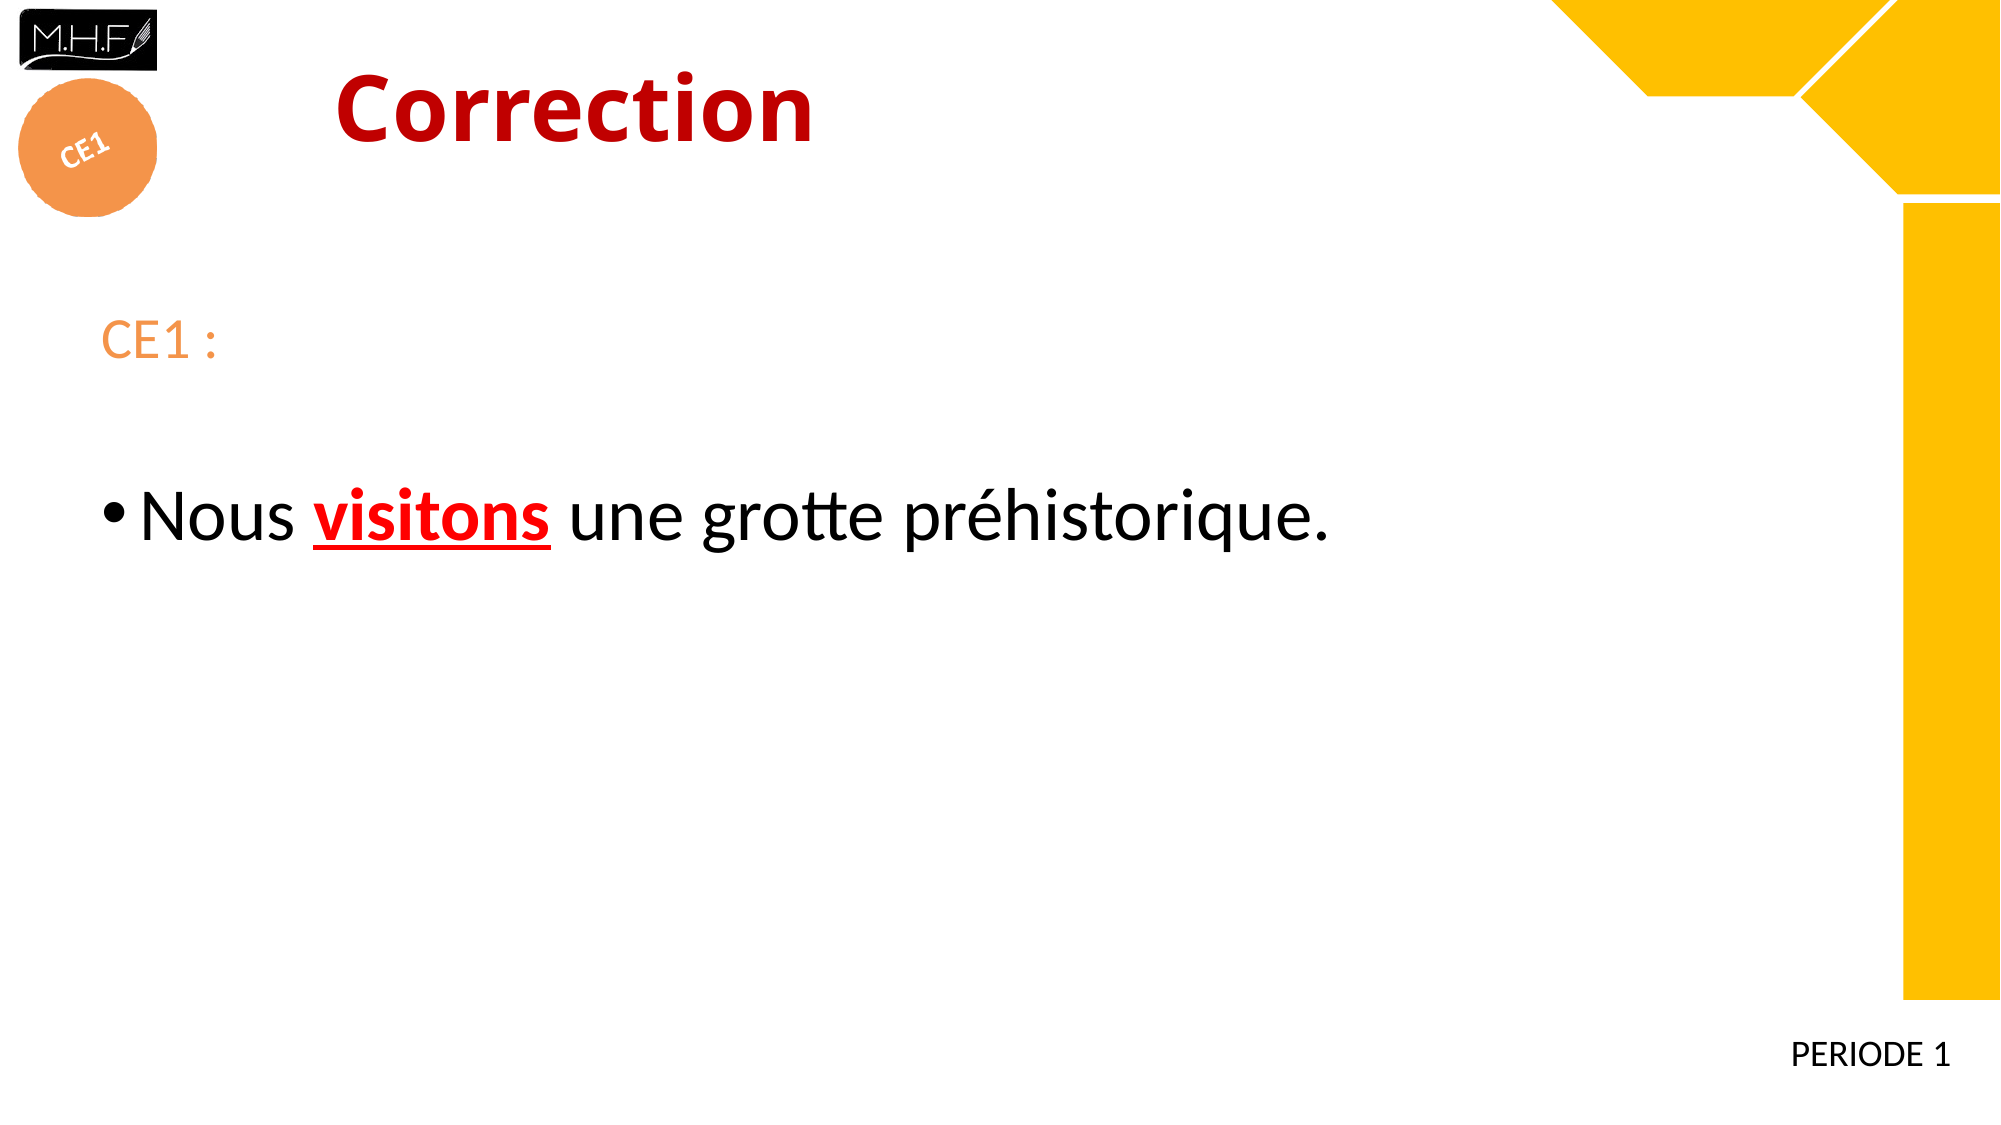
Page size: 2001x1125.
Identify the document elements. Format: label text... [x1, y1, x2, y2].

text_box [1031, 299, 1853, 1014]
text_box PERIODE 1 [1362, 1021, 1967, 1125]
picture [16, 7, 157, 74]
text_box [1799, 0, 2000, 196]
text_box [1902, 202, 2000, 1001]
text_box [1549, 0, 1892, 98]
picture [18, 78, 157, 218]
list CE1 : Nous visitons une grotte préhistorique. [86, 300, 1801, 1015]
title Correction [318, 3, 1865, 221]
